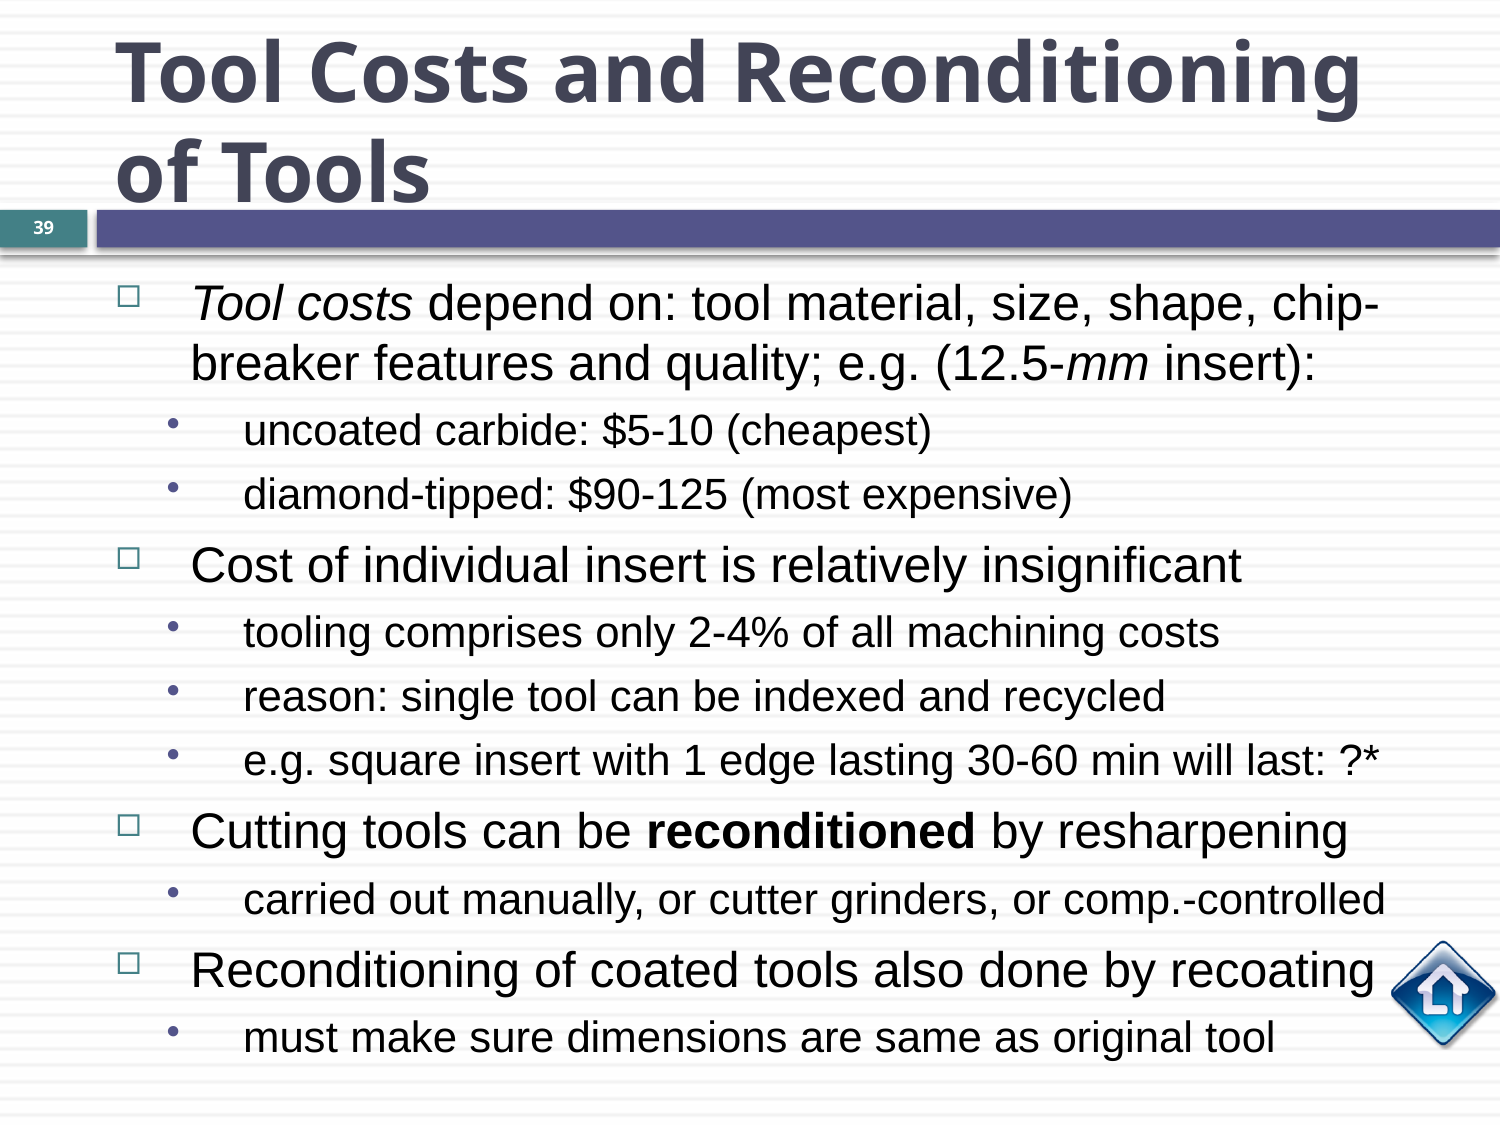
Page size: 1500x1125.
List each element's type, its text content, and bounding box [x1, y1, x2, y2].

picture [1387, 937, 1500, 1051]
title Tool Costs and Reconditioning of Tools [99, 37, 1438, 200]
slide_number 39 [0, 208, 88, 249]
list Tool costs depend on: tool material, size, shape, chip-breaker features and quality; e.g. (12.5-mm insert): uncoated carbide: $5-10 (cheapest) diamond-tipped: $90-125 (most expensive) Cost of individual insert is relatively insignificant tooling comprises only 2-4% of all machining costs reason: single tool can be indexed and recycled e.g. square insert with 1 edge lasting 30-60 min will last: ?* Cutting tools can be reconditioned by resharpening carried out manually, or cutter grinders, or comp.-controlled Reconditioning of coated tools also done by recoating must make sure dimensions are same as original tool [100, 262, 1438, 1125]
